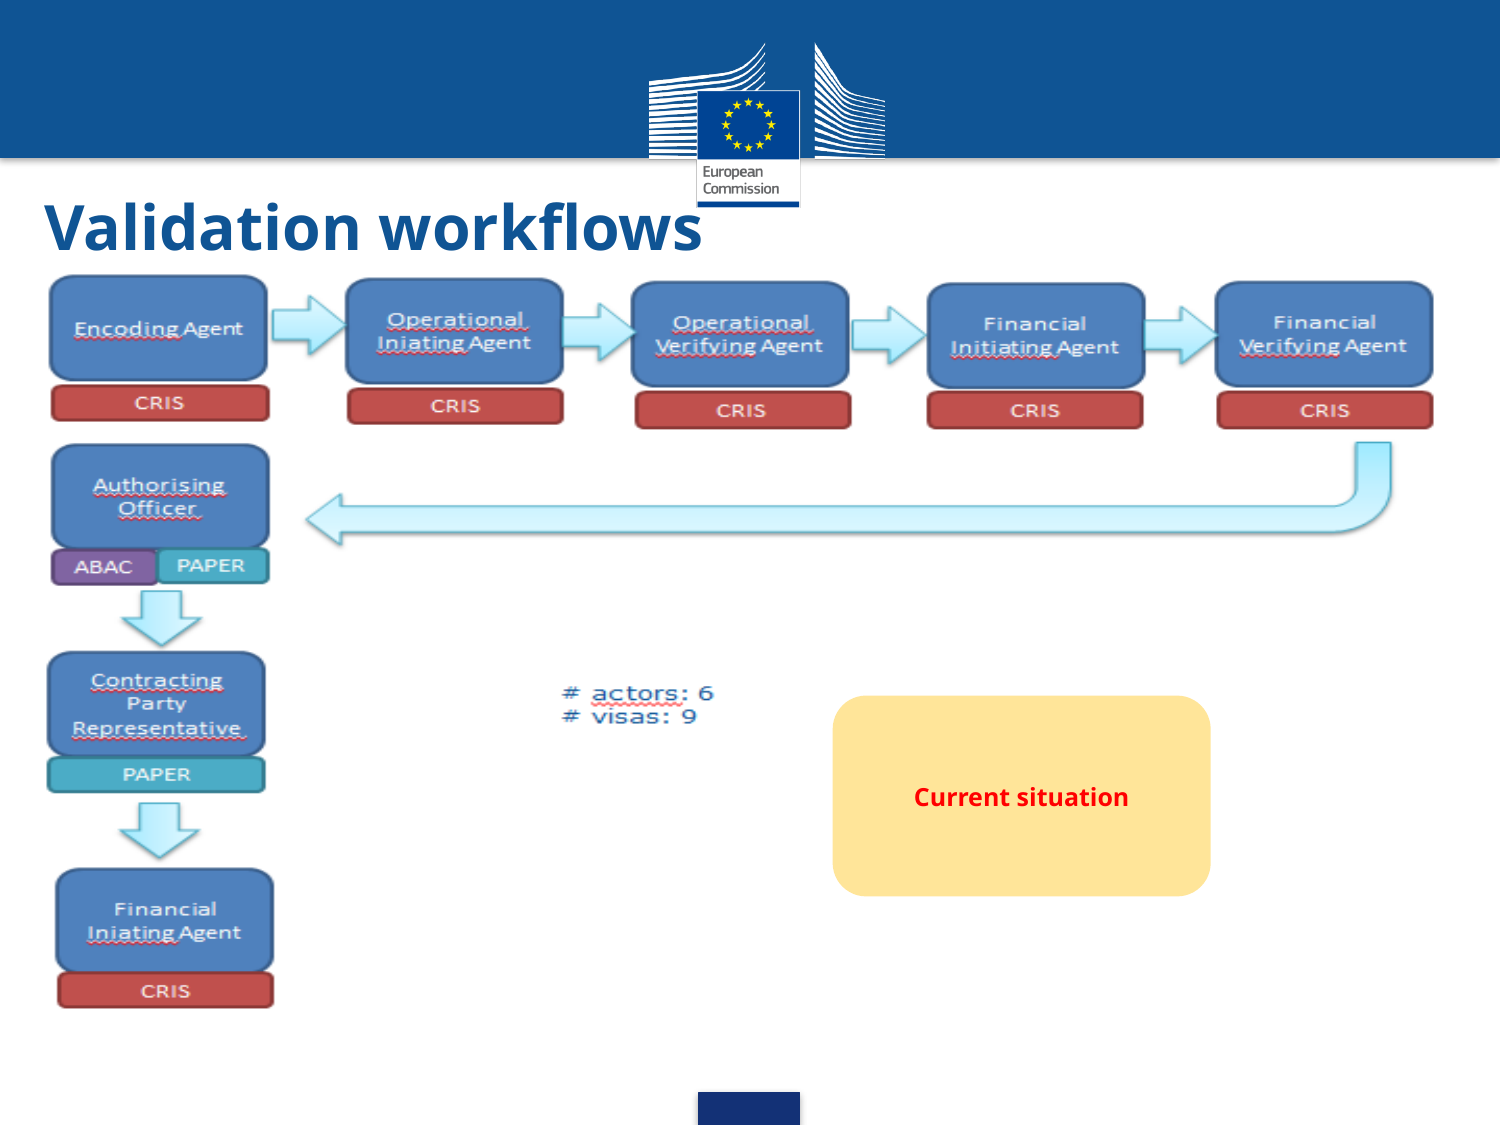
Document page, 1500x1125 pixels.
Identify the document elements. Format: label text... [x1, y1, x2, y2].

picture [649, 42, 885, 149]
title Validation workflows [0, 149, 1321, 303]
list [41, 266, 1459, 1036]
